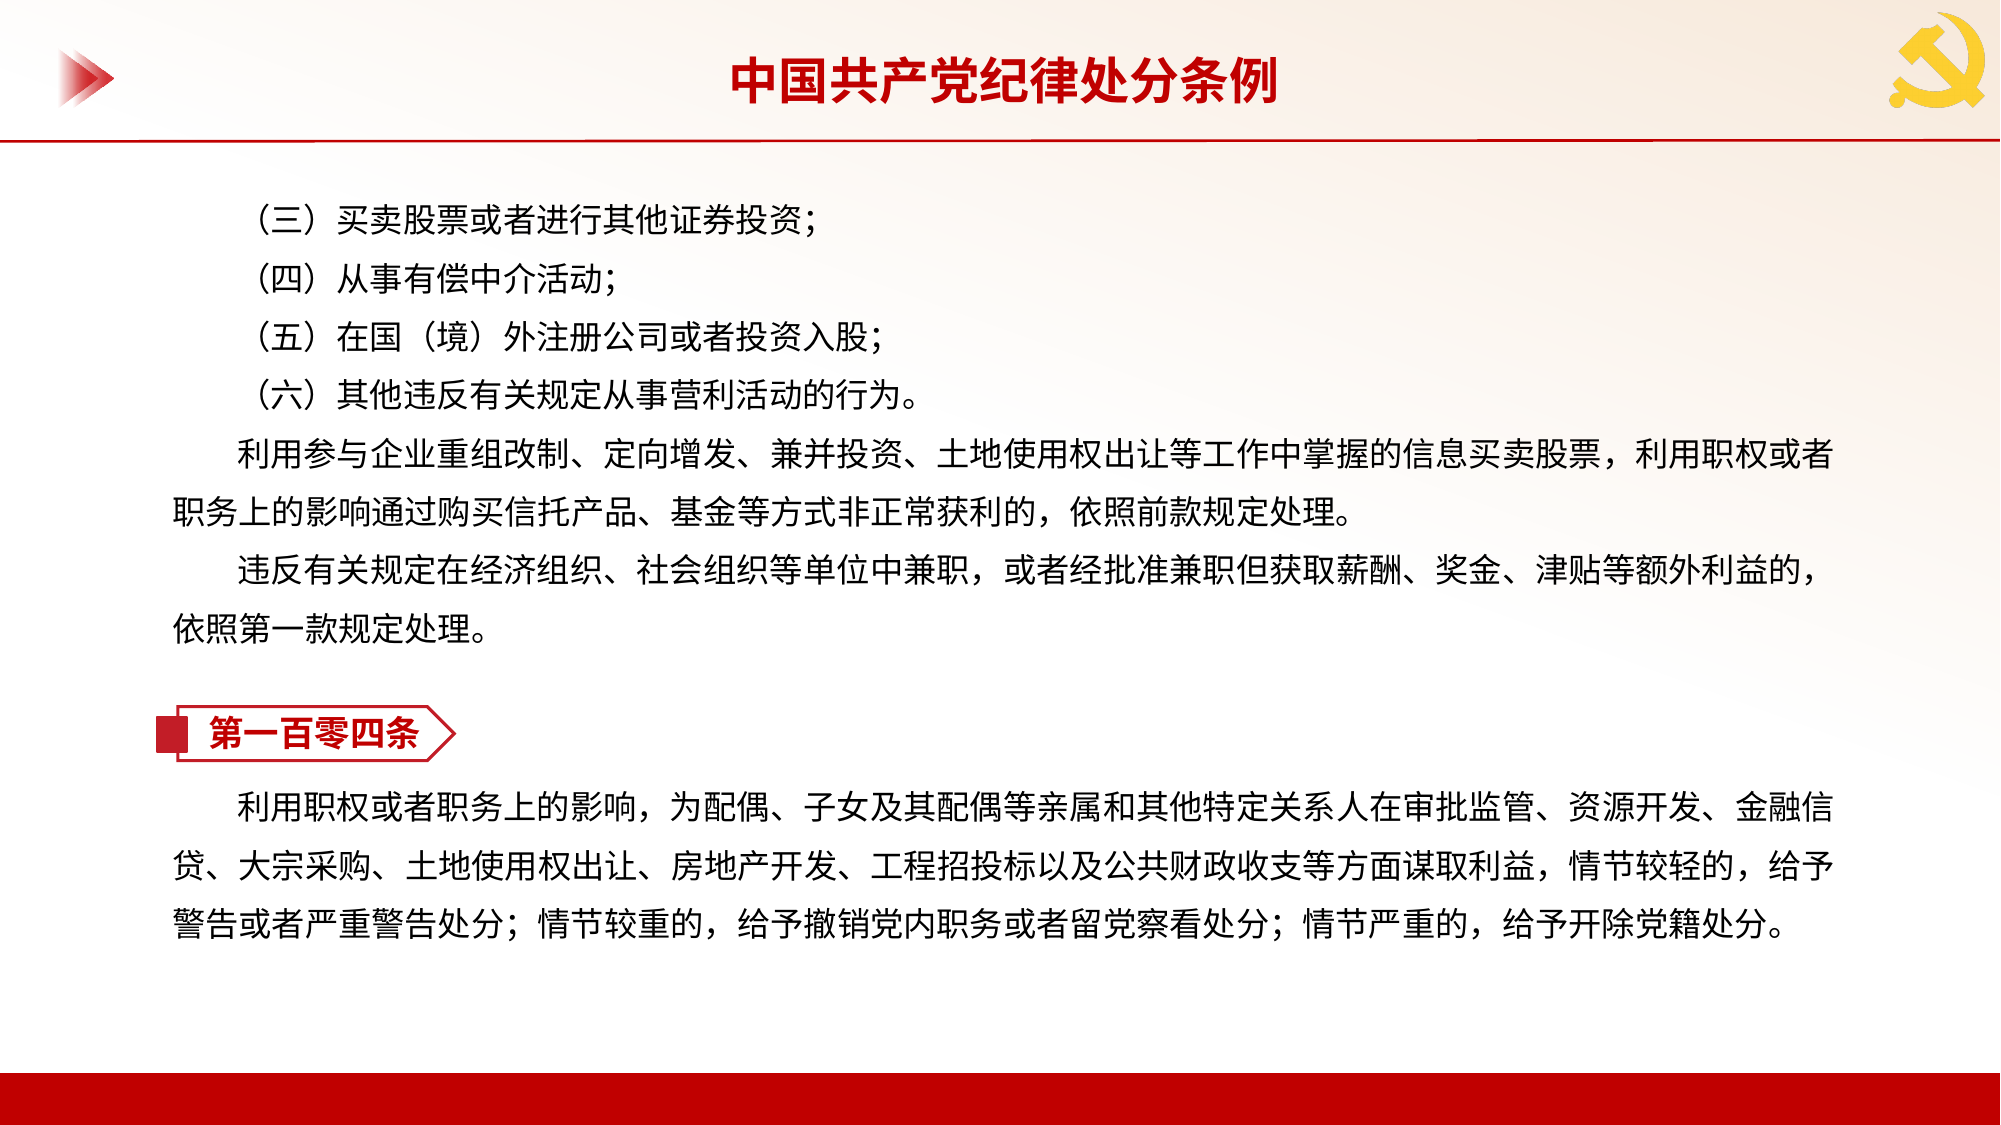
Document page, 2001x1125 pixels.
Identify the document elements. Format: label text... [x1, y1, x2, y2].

text_box [0, 1072, 2000, 1125]
text_box （三）买卖股票或者进行其他证券投资； （四）从事有偿中介活动； （五）在国（境）外注册公司或者投资入股； （六）其他违反有关规定从事营利活动的行为。 利用参与企业重组改制、定向增发、兼并投资、土地使用权出让等工作中掌握的信息买卖股票，利用职权或者职务上的影响通过购买信托产品、基金等方式非正常获利的，依照前款规定处理。 违反有关规定在经济组织、社会组织等单位中兼职，或者经批准兼职但获取薪酬、奖金、津贴等额外利益的，依照第一款规定处理。 [157, 173, 1850, 255]
text_box 中国共产党纪律处分条例 [303, 29, 1705, 117]
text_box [156, 703, 455, 762]
text_box 利用职权或者职务上的影响，为配偶、子女及其配偶等亲属和其他特定关系人在审批监管、资源开发、金融信贷、大宗采购、土地使用权出让、房地产开发、工程招投标以及公共财政收支等方面谋取利益，情节较轻的，给予警告或者严重警告处分；情节较重的，给予撤销党内职务或者留党察看处分；情节严重的，给予开除党籍处分。 [157, 760, 1850, 843]
picture [1889, 12, 1985, 108]
